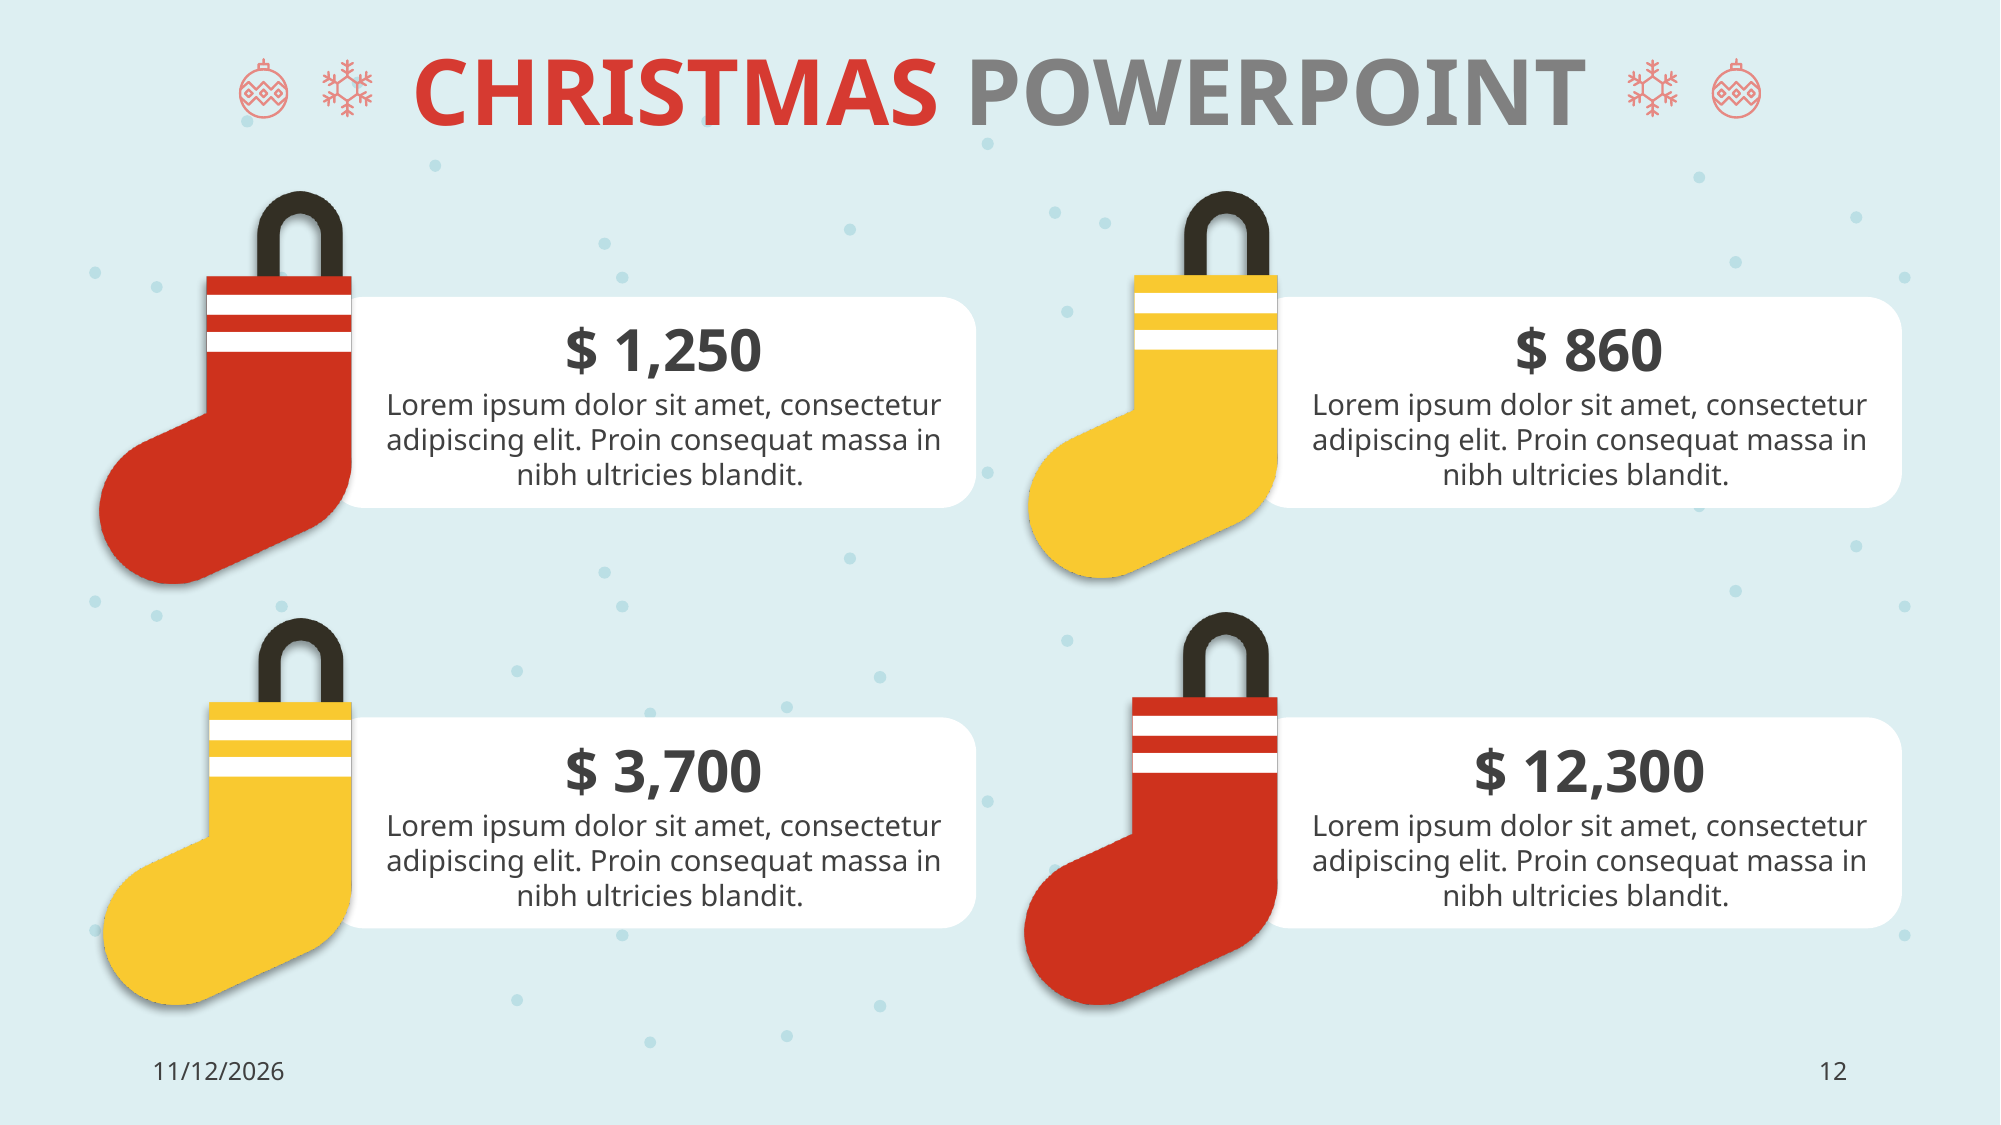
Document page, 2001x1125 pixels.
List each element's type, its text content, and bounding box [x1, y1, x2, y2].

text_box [382, 312, 947, 493]
picture [102, 618, 352, 1005]
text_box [382, 733, 947, 913]
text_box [240, 59, 1760, 118]
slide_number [137, 1049, 588, 1103]
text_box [89, 76, 1911, 1049]
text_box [1307, 733, 1872, 913]
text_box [1307, 312, 1872, 493]
text_box CHRISTMAS POWERPOINT [62, 33, 1938, 144]
picture [1027, 191, 1278, 578]
picture [97, 191, 352, 584]
slide_number 12 [1412, 1049, 1863, 1103]
picture [1023, 612, 1278, 1005]
